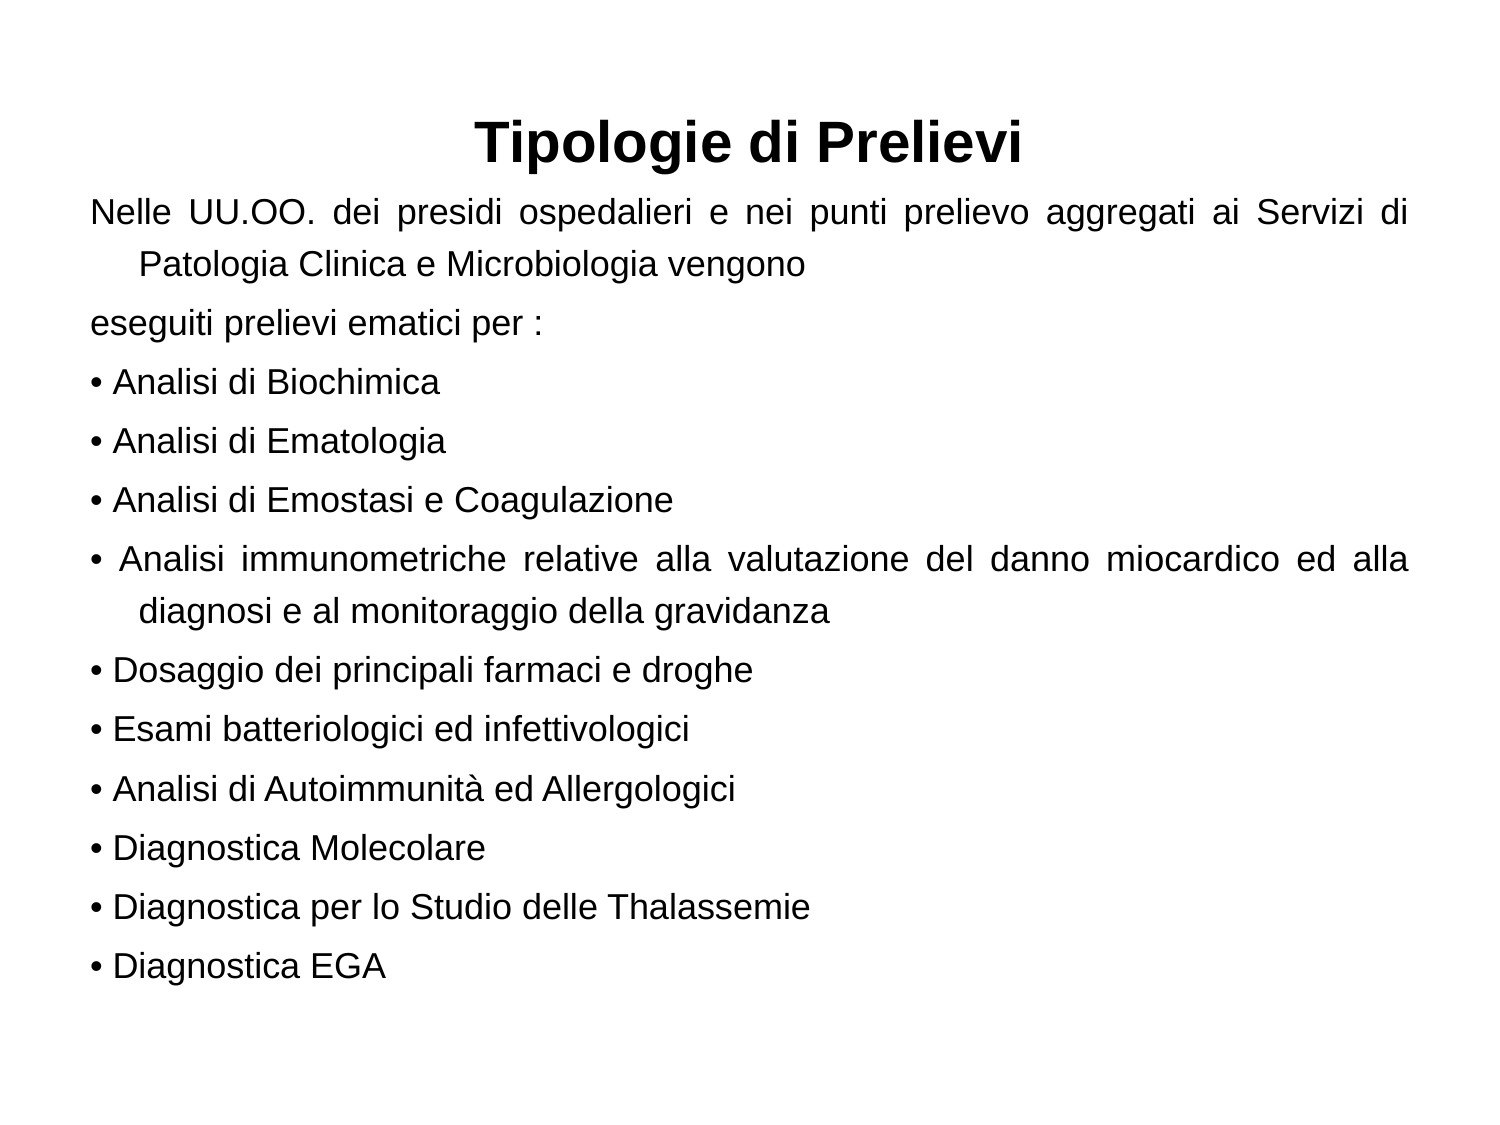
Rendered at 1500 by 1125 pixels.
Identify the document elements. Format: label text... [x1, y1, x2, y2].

list Nelle UU.OO. dei presidi ospedalieri e nei punti prelievo aggregati ai Servizi di Patologia Clinica e Microbiologia vengono eseguiti prelievi ematici per : • Analisi di Biochimica • Analisi di Ematologia • Analisi di Emostasi e Coagulazione • Analisi immunometriche relative alla valutazione del danno miocardico ed alla diagnosi e al monitoraggio della gravidanza • Dosaggio dei principali farmaci e droghe • Esami batteriologici ed infettivologici • Analisi di Autoimmunità ed Allergologici • Diagnostica Molecolare • Diagnostica per lo Studio delle Thalassemie • Diagnostica EGA [75, 172, 1425, 1005]
title Tipologie di Prelievi [75, 45, 1425, 172]
